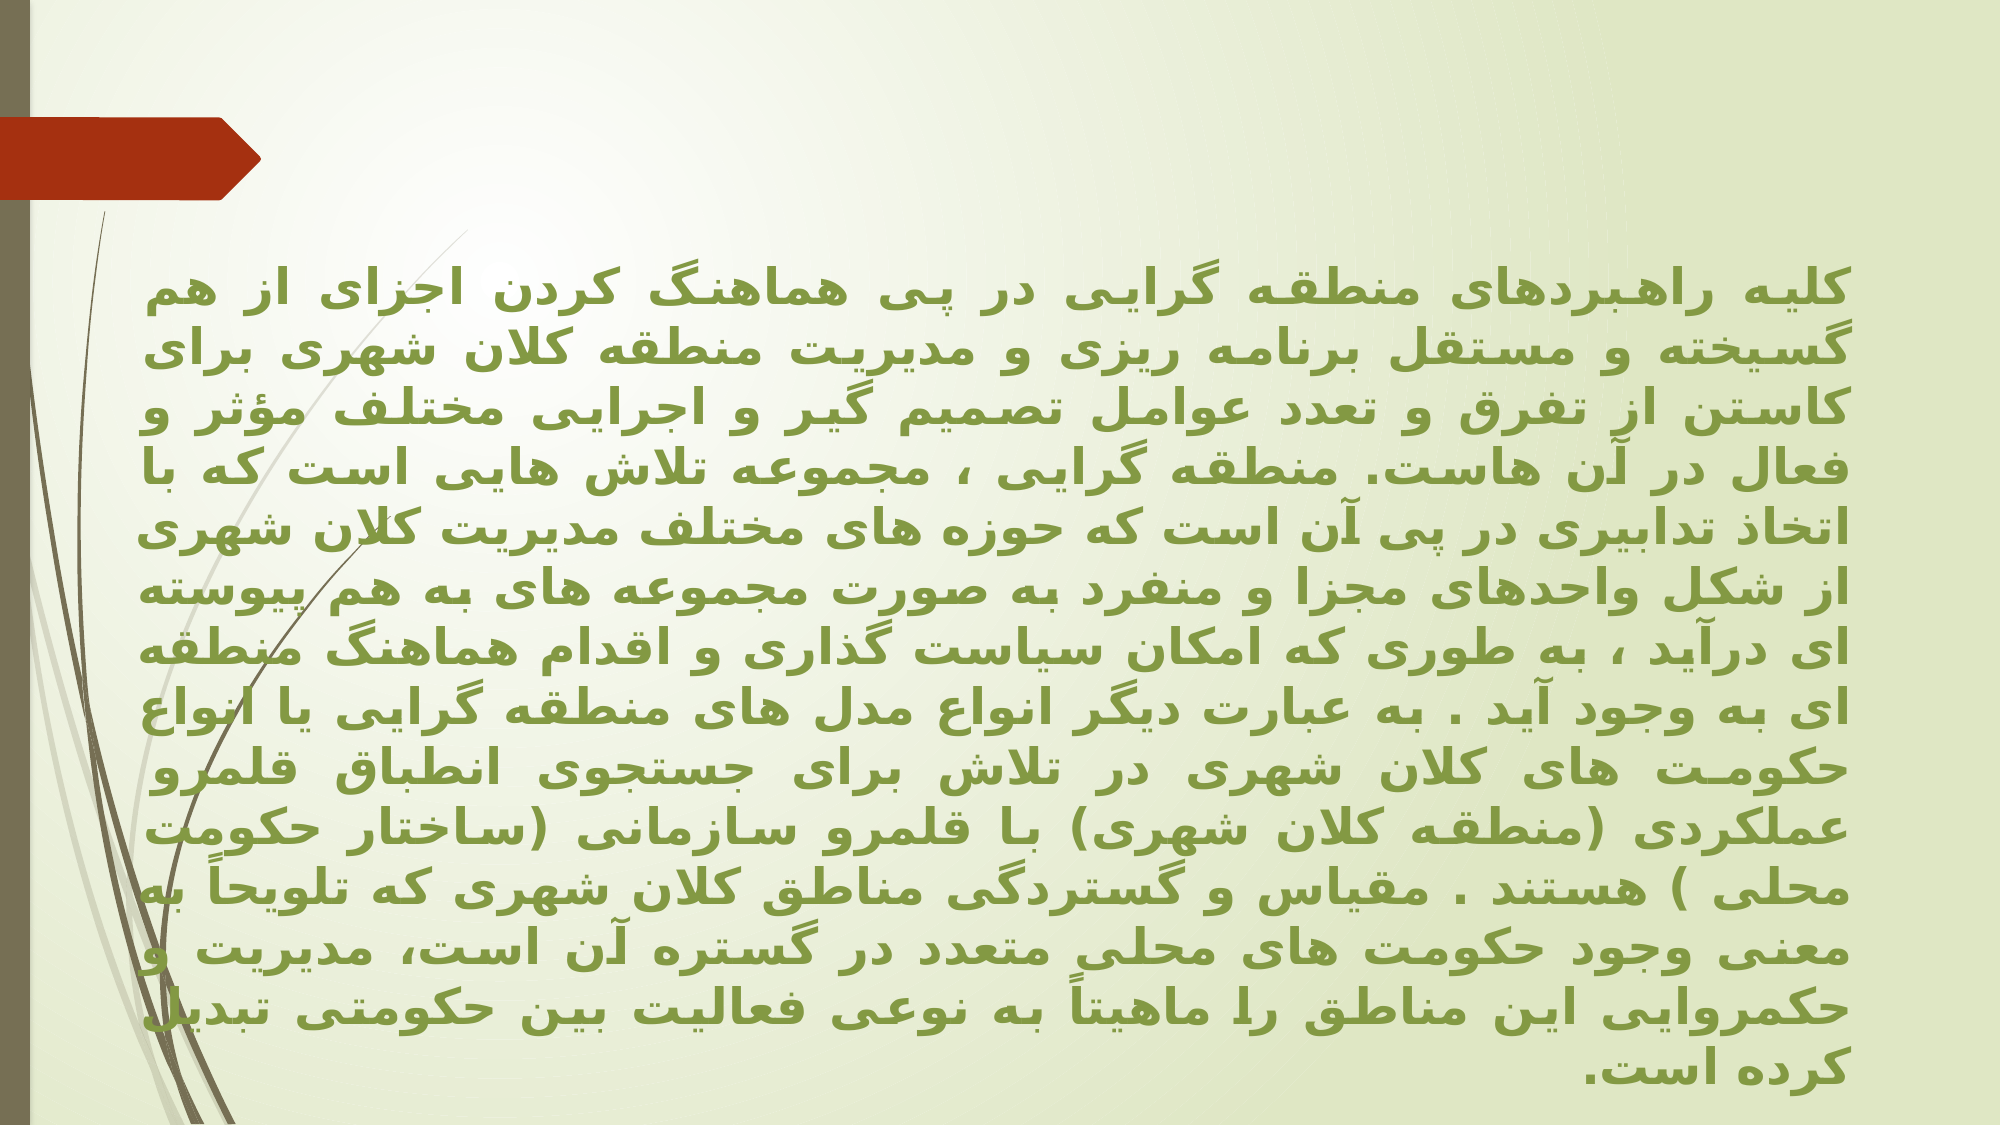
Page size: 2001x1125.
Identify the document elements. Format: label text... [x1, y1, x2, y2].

list کلیه راهبردهای منطقه گرایی در پی هماهنگ کردن اجزای از هم گسیخته و مستقل برنامه ریزی و مدیریت منطقه کلان شهری برای کاستن از تفرق و تعدد عوامل تصمیم گیر و اجرایی مختلف مؤثر و فعال در آن هاست. منطقه گرایی ، مجموعه تلاش هایی است که با اتخاذ تدابیری در پی آن است که حوزه های مختلف مدیریت کلان شهری از شکل واحدهای مجزا و منفرد به صورت مجموعه های به هم پیوسته ای درآید ، به طوری که امکان سیاست گذاری و اقدام هماهنگ منطقه ای به وجود آید . به عبارت دیگر انواع مدل های منطقه گرایی یا انواع حکومت های کلان شهری در تلاش برای جستجوی انطباق قلمرو عملکردی (منطقه کلان شهری) با قلمرو سازمانی (ساختار حکومت محلی ) هستند . مقیاس و گستردگی مناطق کلان شهری که تلویحاً به معنی وجود حکومت های محلی متعدد در گستره آن است، مدیریت و حکمروایی این مناطق را ماهیتاً به نوعی فعالیت بین حکومتی تبدیل کرده است. [120, 247, 1868, 936]
